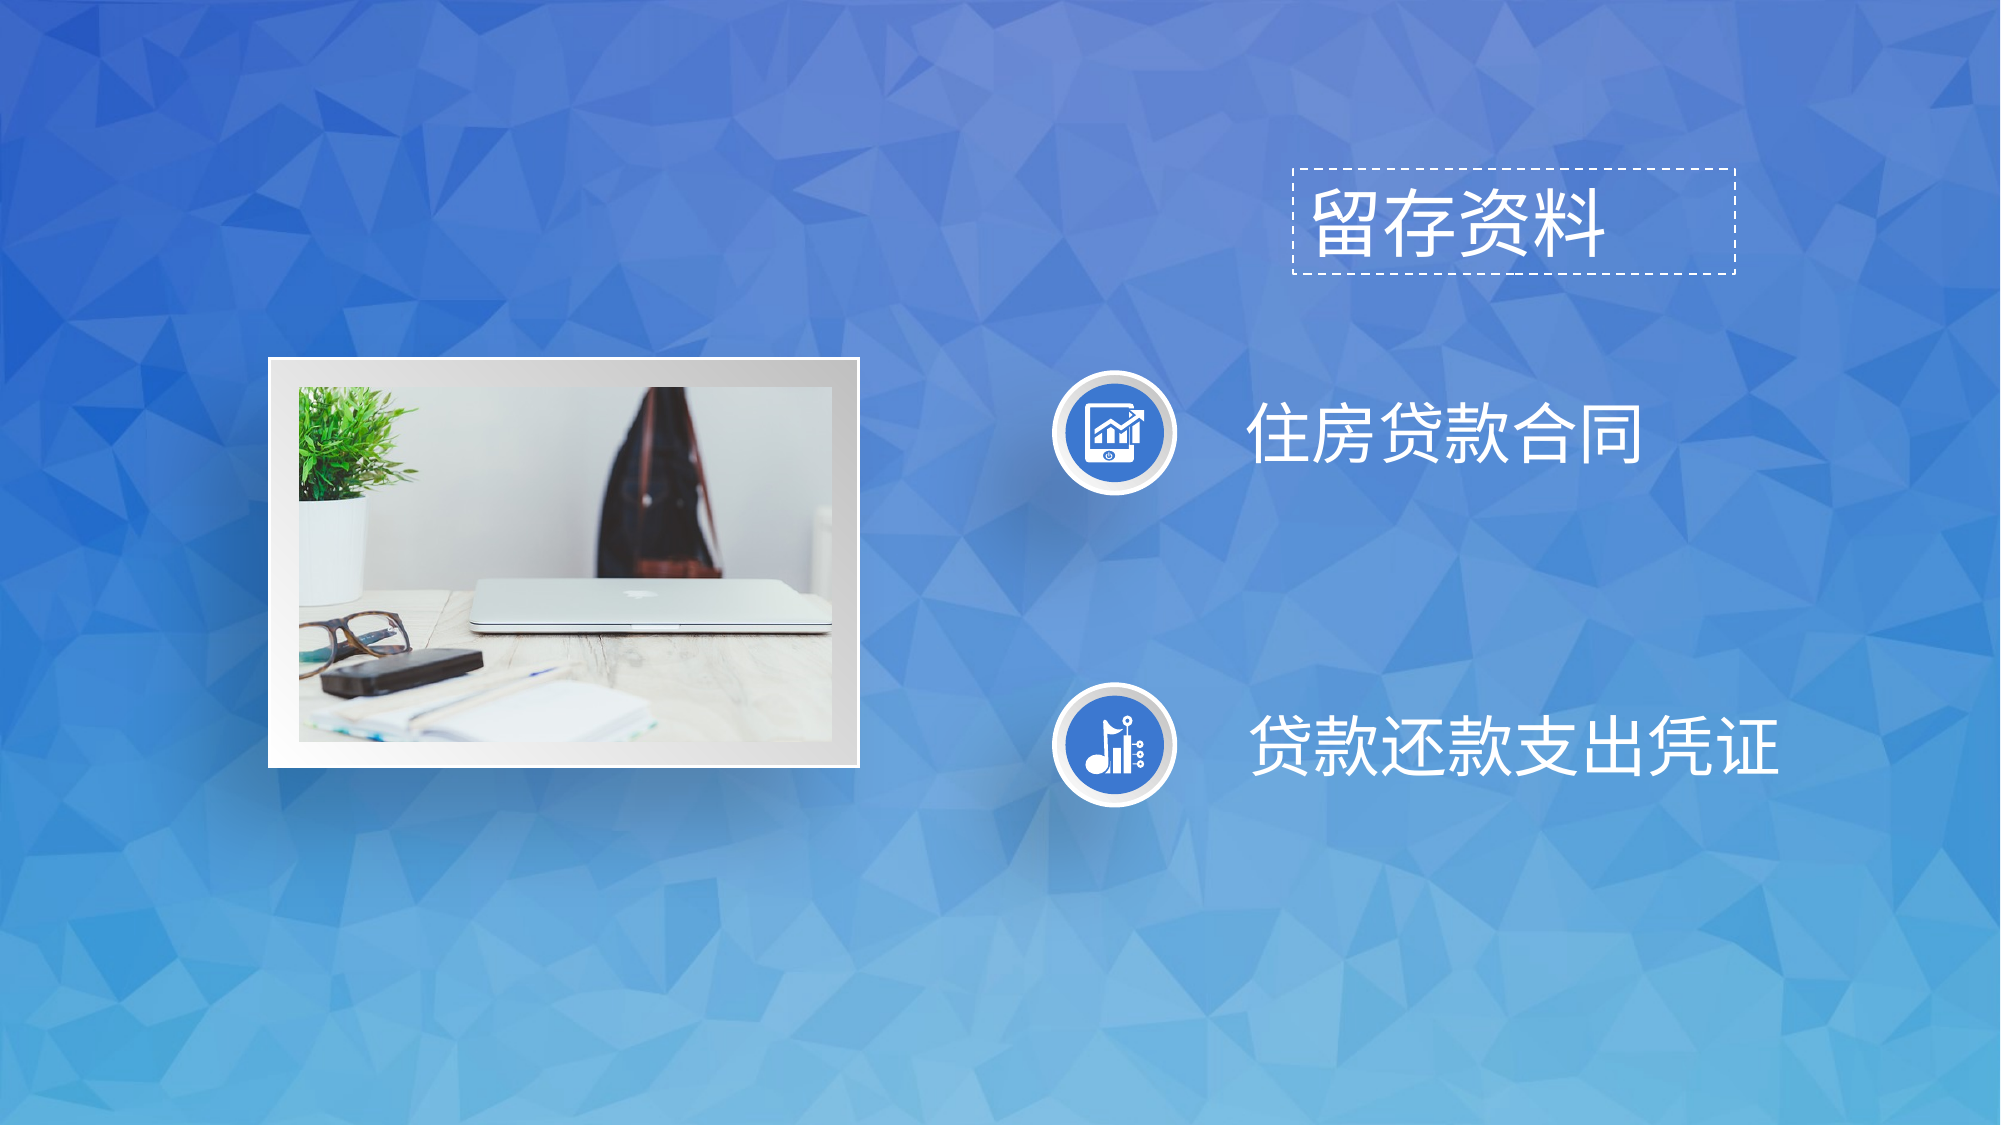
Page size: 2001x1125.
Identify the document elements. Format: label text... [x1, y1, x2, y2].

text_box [1054, 684, 1175, 806]
text_box 留存资料 [1293, 168, 1736, 274]
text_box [1054, 372, 1175, 494]
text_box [269, 358, 859, 767]
text_box 住房贷款合同 [1229, 384, 1799, 480]
picture [0, 0, 2001, 1125]
text_box 贷款还款支出凭证 [1232, 696, 1797, 792]
